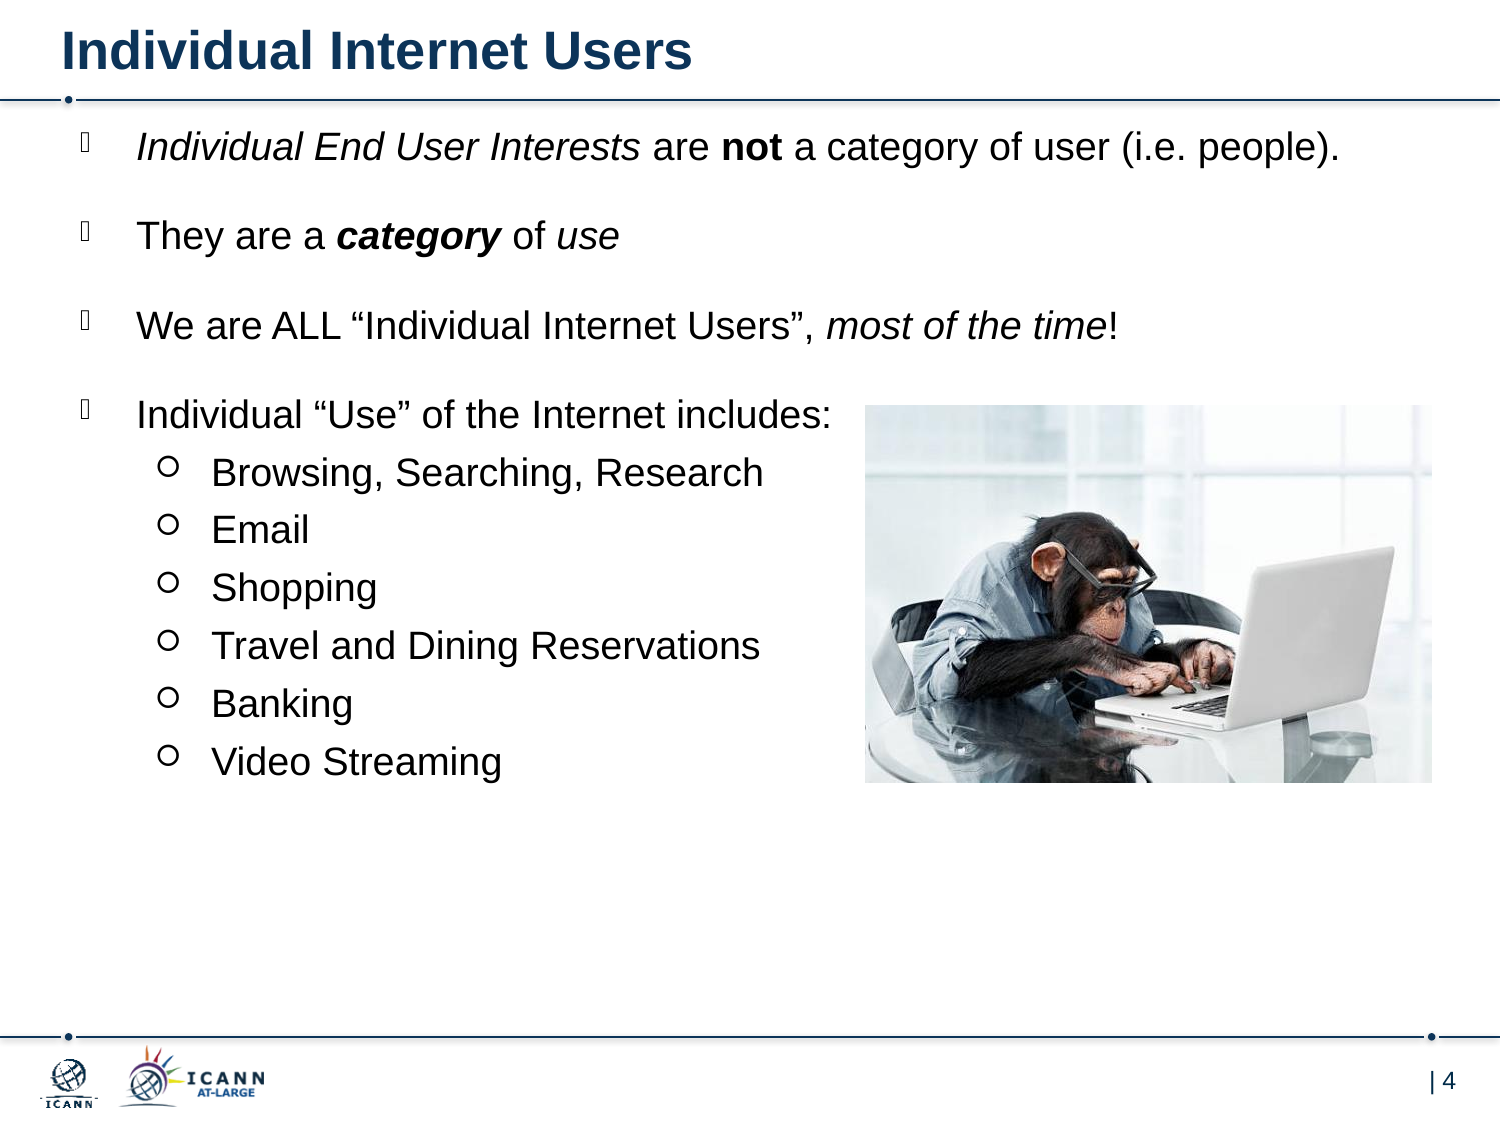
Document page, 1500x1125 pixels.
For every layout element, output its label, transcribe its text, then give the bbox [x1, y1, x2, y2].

title Individual Internet Users [61, 7, 1376, 82]
picture [118, 1044, 264, 1107]
list Individual End User Interests are not a category of user (i.e. people). They are a category of use We are ALL “Individual Internet Users”, most of the time! Individual “Use” of the Internet includes: Browsing, Searching, Research Email Shopping Travel and Dining Reservations Banking Video Streaming [79, 121, 1442, 1004]
picture [38, 1059, 100, 1108]
picture [865, 405, 1432, 784]
